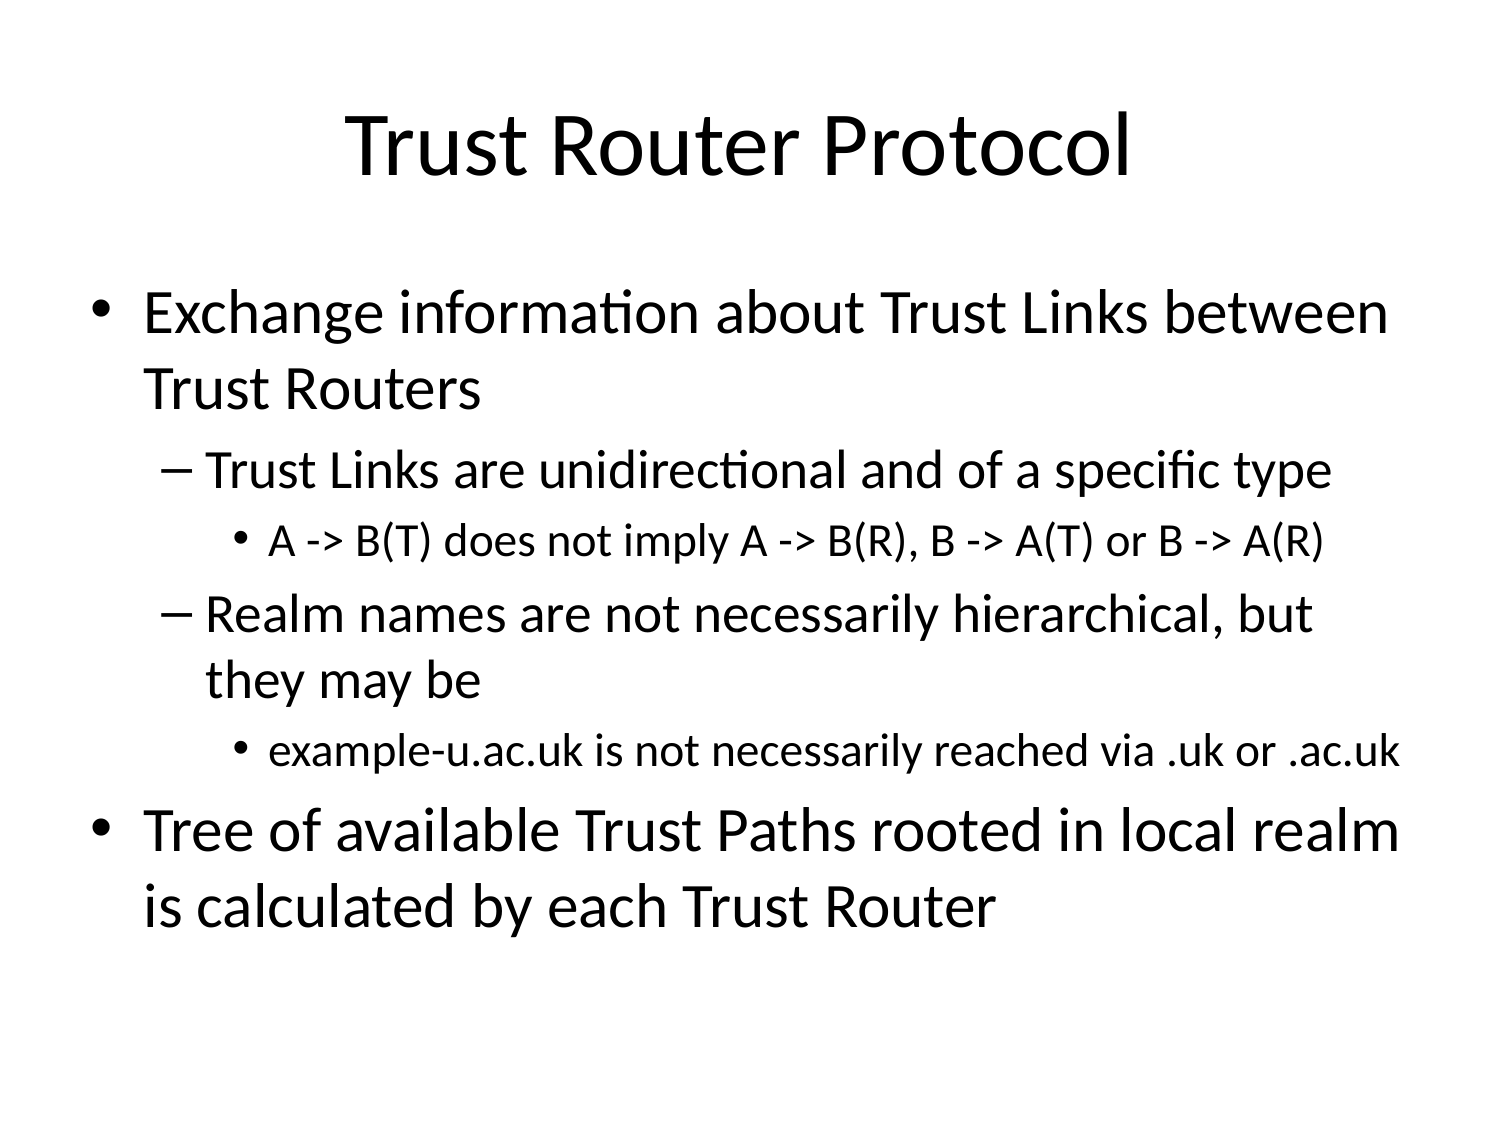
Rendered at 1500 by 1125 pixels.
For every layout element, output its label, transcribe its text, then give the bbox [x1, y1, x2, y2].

list Exchange information about Trust Links between Trust Routers Trust Links are unidirectional and of a specific type A -> B(T) does not imply A -> B(R), B -> A(T) or B -> A(R) Realm names are not necessarily hierarchical, but they may be example-u.ac.uk is not necessarily reached via .uk or .ac.uk Tree of available Trust Paths rooted in local realm is calculated by each Trust Router [75, 262, 1425, 1005]
title Trust Router Protocol [75, 45, 1425, 233]
